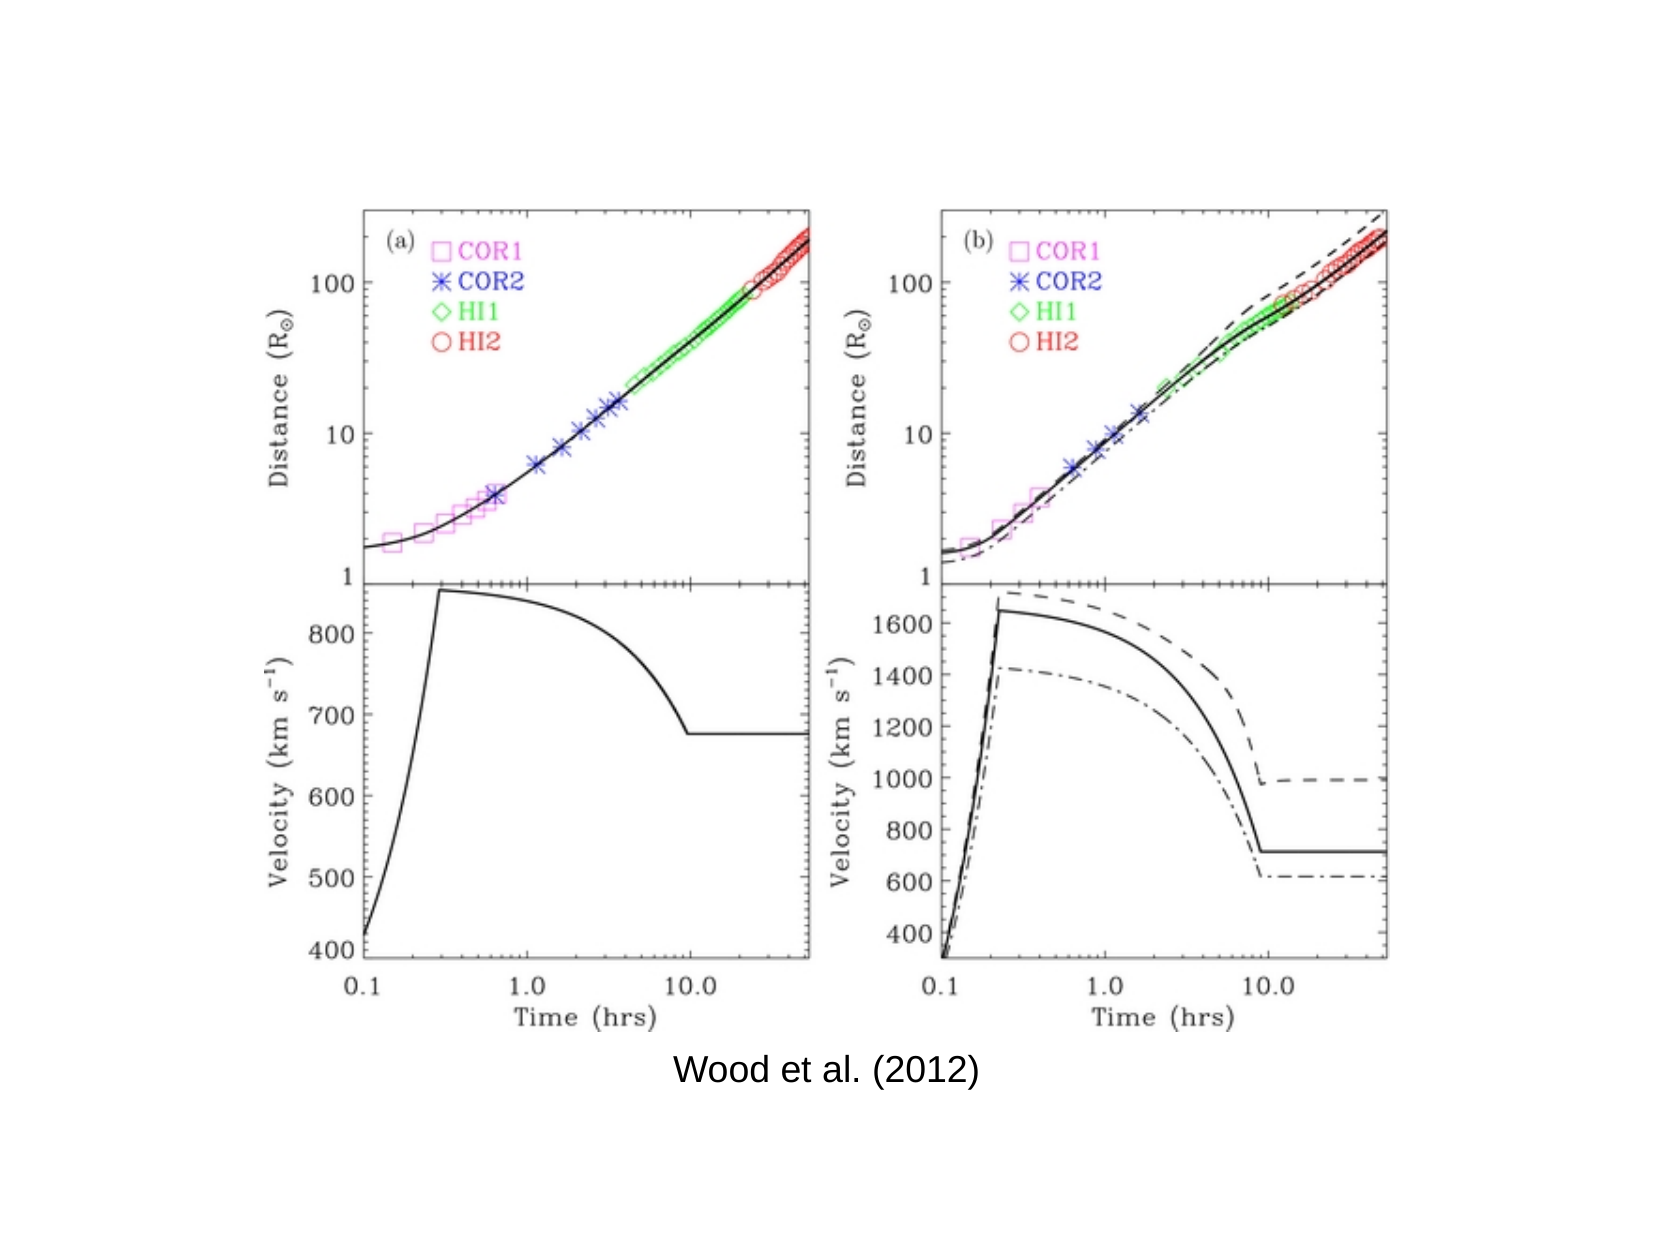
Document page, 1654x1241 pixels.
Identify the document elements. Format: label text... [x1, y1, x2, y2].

picture [263, 208, 1390, 1033]
text_box Wood et al. (2012) [279, 1041, 1375, 1095]
